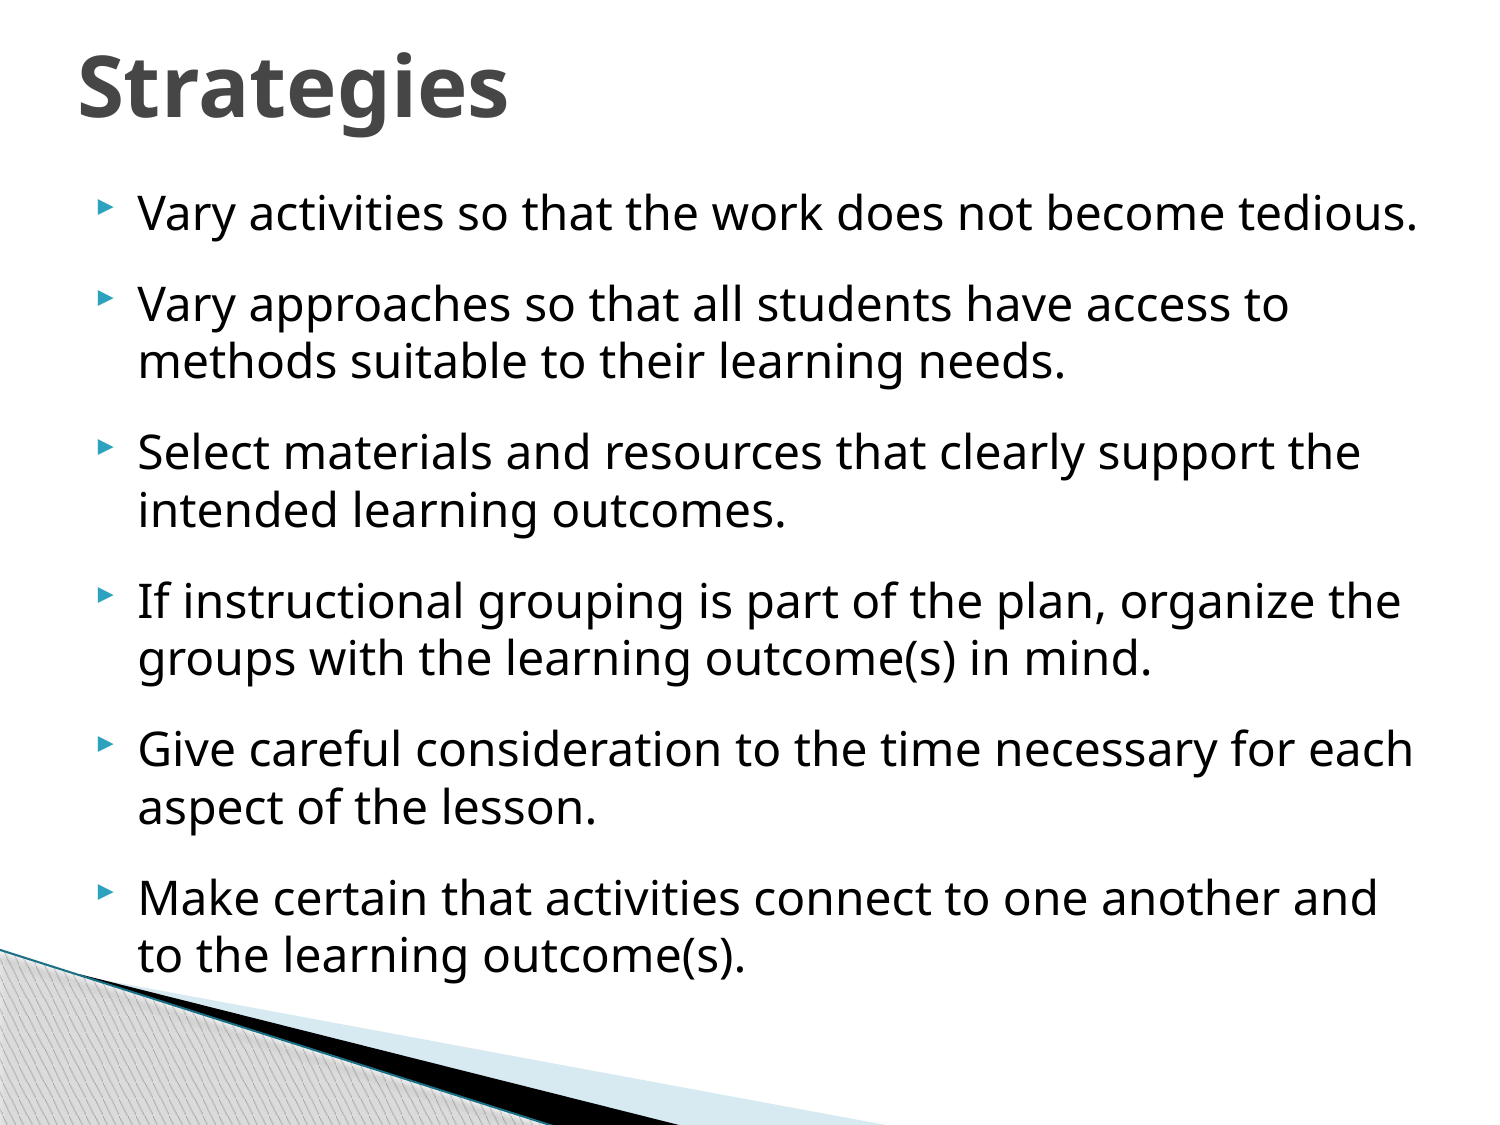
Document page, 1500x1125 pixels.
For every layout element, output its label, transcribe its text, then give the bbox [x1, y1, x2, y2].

text_box Strategies [62, 24, 1425, 150]
text_box Vary activities so that the work does not become tedious. Vary approaches so that all students have access to methods suitable to their learning needs. Select materials and resources that clearly support the intended learning outcomes. If instructional grouping is part of the plan, organize the groups with the learning outcome(s) in mind. Give careful consideration to the time necessary for each aspect of the lesson. Make certain that activities connect to one another and to the learning outcome(s). [62, 174, 1450, 1013]
